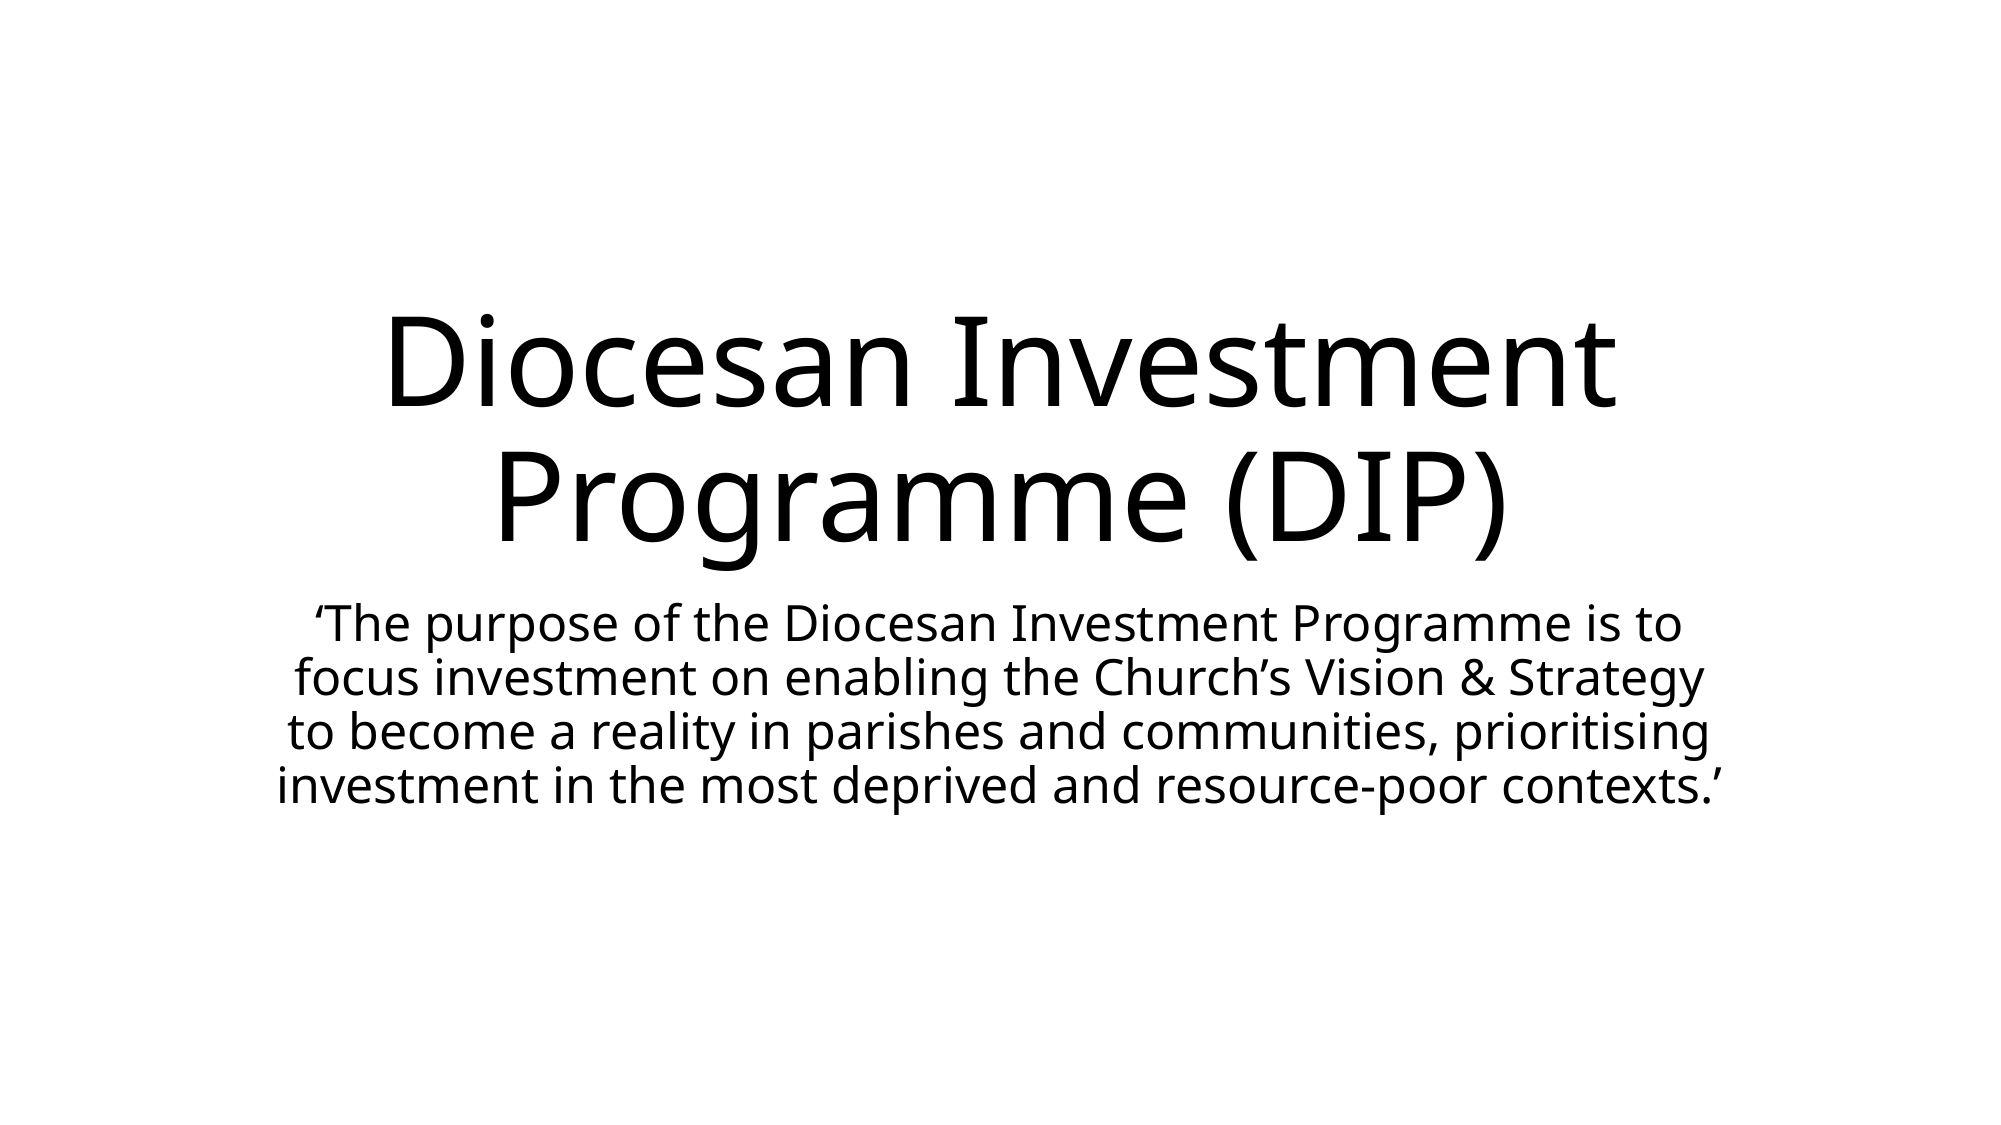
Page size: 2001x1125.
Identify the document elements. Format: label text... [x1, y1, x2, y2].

subtitle ‘The purpose of the Diocesan Investment Programme is to focus investment on enabling the Church’s Vision & Strategy to become a reality in parishes and communities, prioritising investment in the most deprived and resource-poor contexts.’ [249, 590, 1750, 863]
title Diocesan Investment Programme (DIP) [249, 184, 1750, 576]
